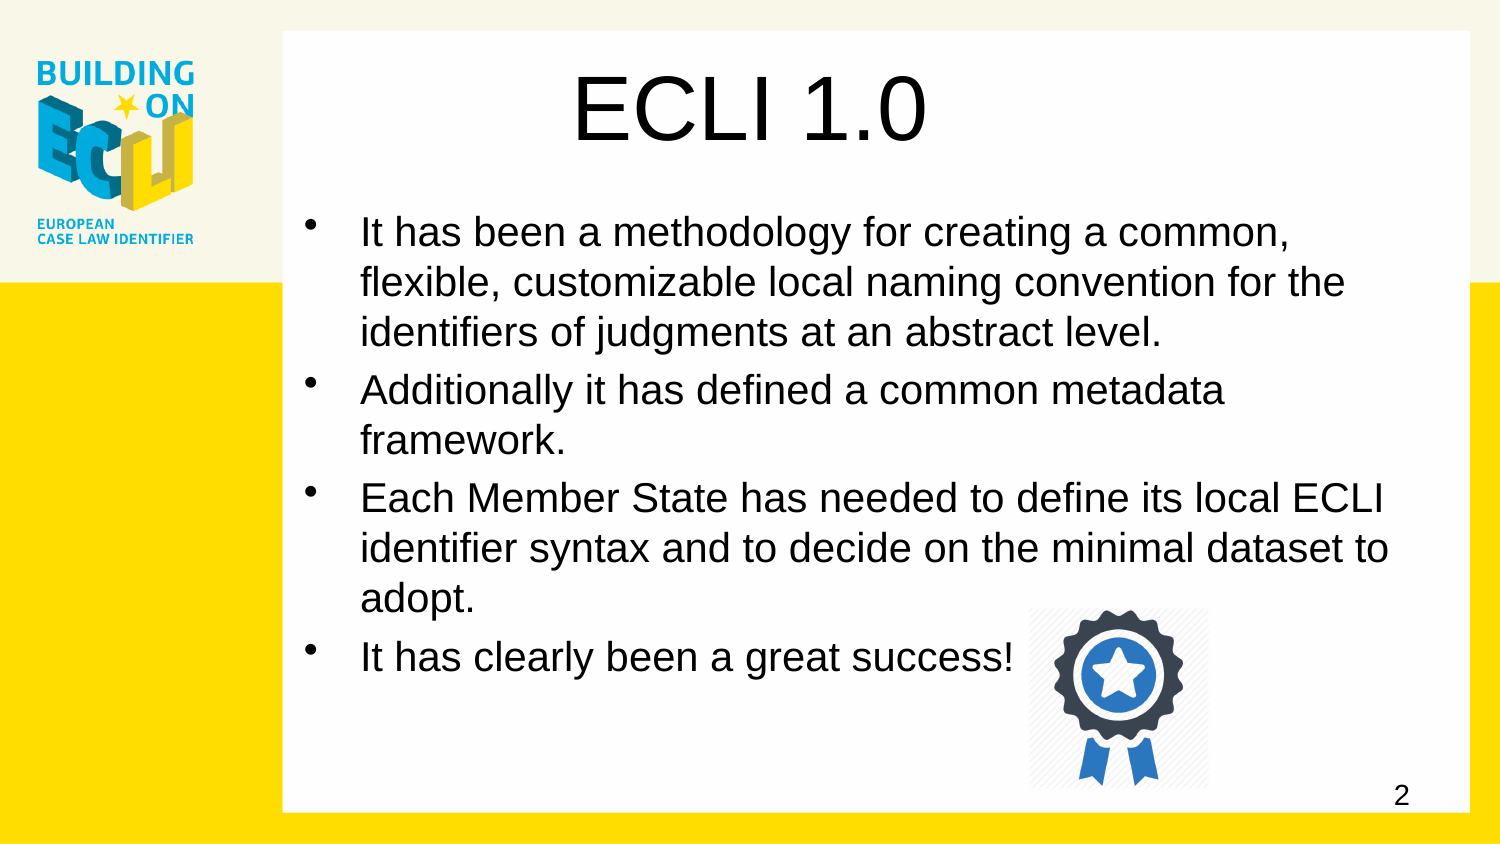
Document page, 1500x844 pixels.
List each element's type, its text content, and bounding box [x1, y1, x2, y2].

list It has been a methodology for creating a common, flexible, customizable local naming convention for the identifiers of judgments at an abstract level. Additionally it has defined a common metadata framework. Each Member State has needed to define its local ECLI identifier syntax and to decide on the minimal dataset to adopt. It has clearly been a great success! [288, 196, 1426, 754]
picture [0, 0, 1500, 844]
title ECLI 1.0 [74, 33, 1426, 175]
slide_number 2 [1074, 768, 1425, 828]
